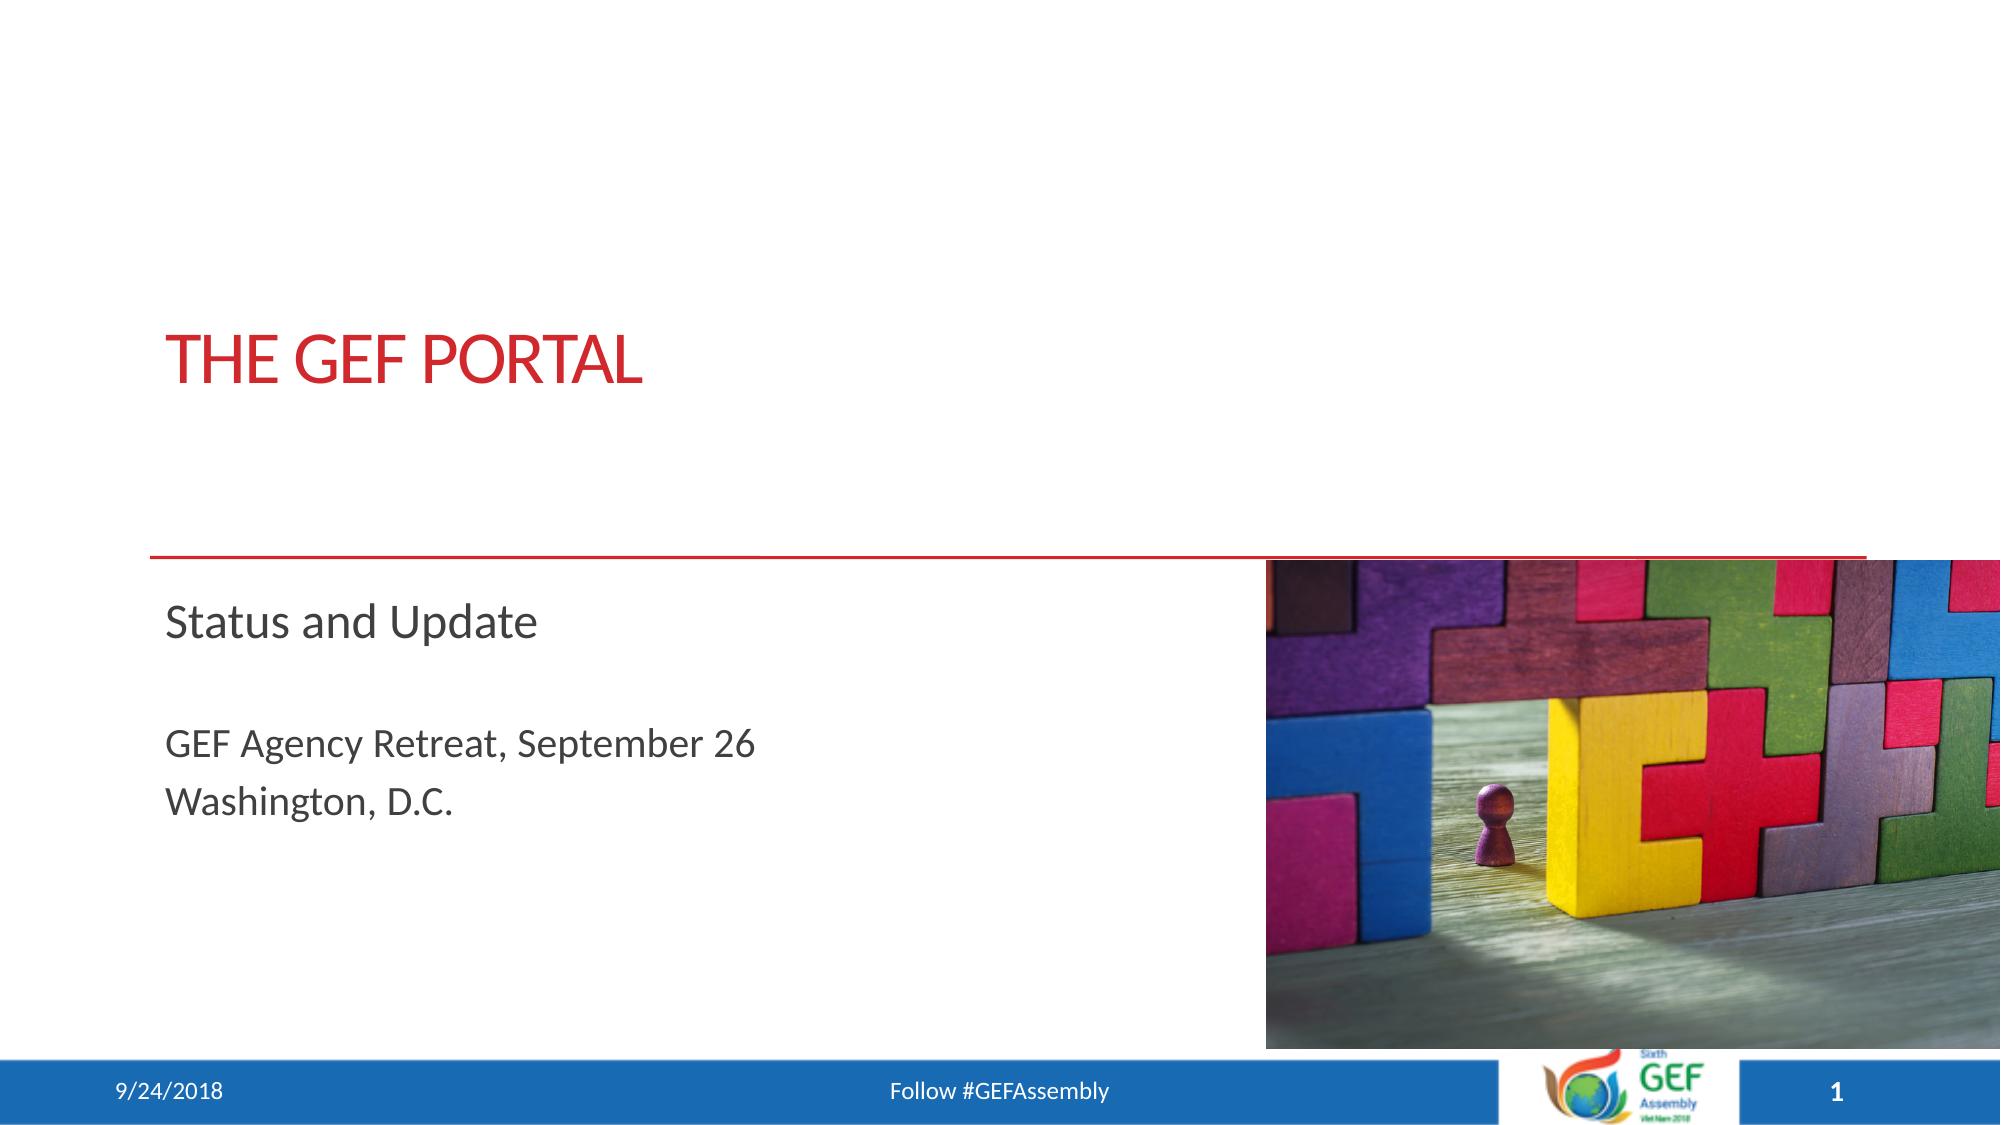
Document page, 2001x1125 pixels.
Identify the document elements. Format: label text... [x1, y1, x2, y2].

title The GEF Portal [150, 282, 1867, 414]
picture [0, 0, 2000, 1125]
subtitle Status and Update GEF Agency Retreat, September 26 Washington, D.C. [150, 581, 1263, 869]
